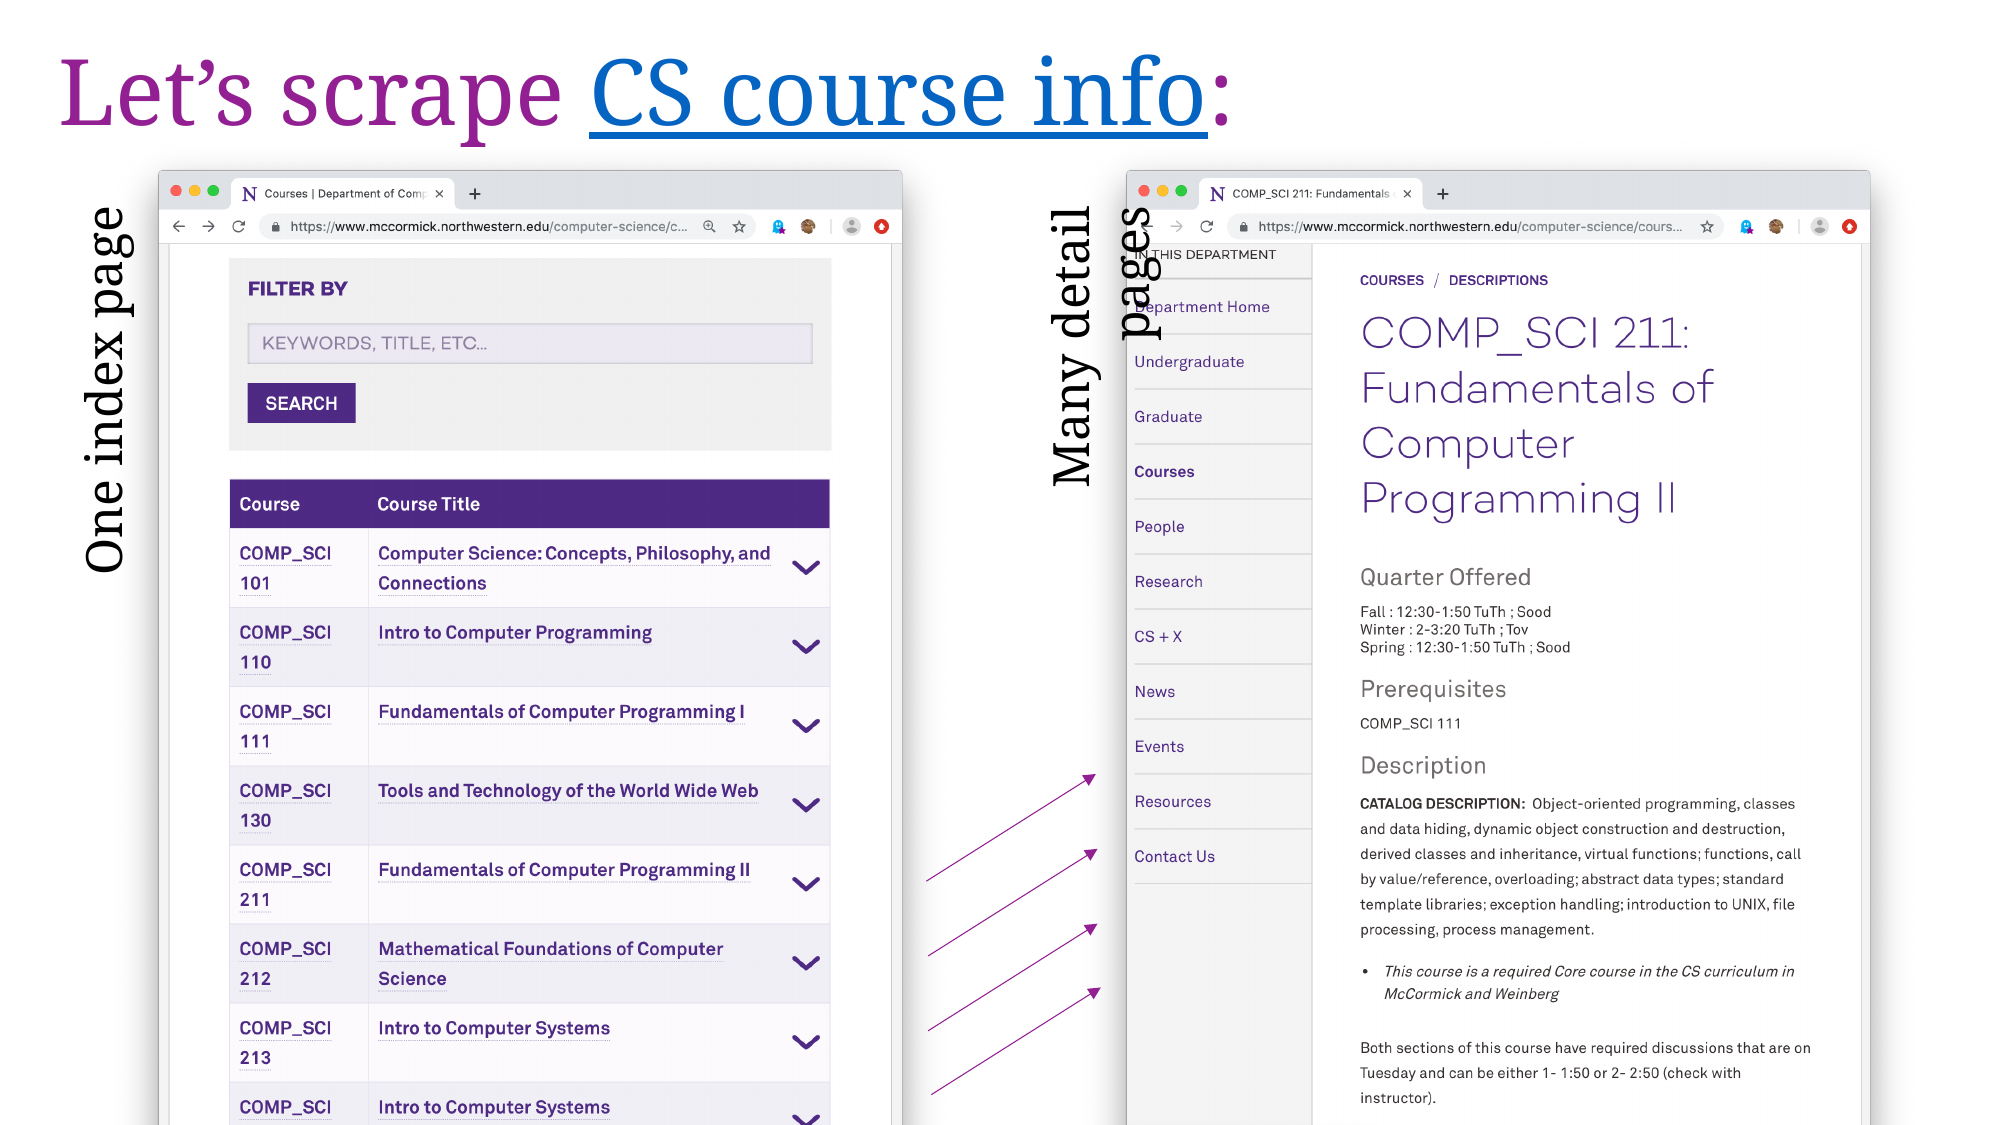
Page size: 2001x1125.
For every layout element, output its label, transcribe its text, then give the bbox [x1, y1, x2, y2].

text_box Many detail pages [1031, 191, 1073, 595]
text_box One index page [64, 191, 106, 595]
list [1073, 135, 1922, 1125]
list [106, 135, 954, 1125]
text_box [928, 848, 1098, 923]
title Let’s scrape CS course info: [43, 25, 1953, 158]
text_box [931, 987, 1101, 1095]
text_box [928, 923, 1098, 1031]
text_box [926, 773, 1096, 882]
